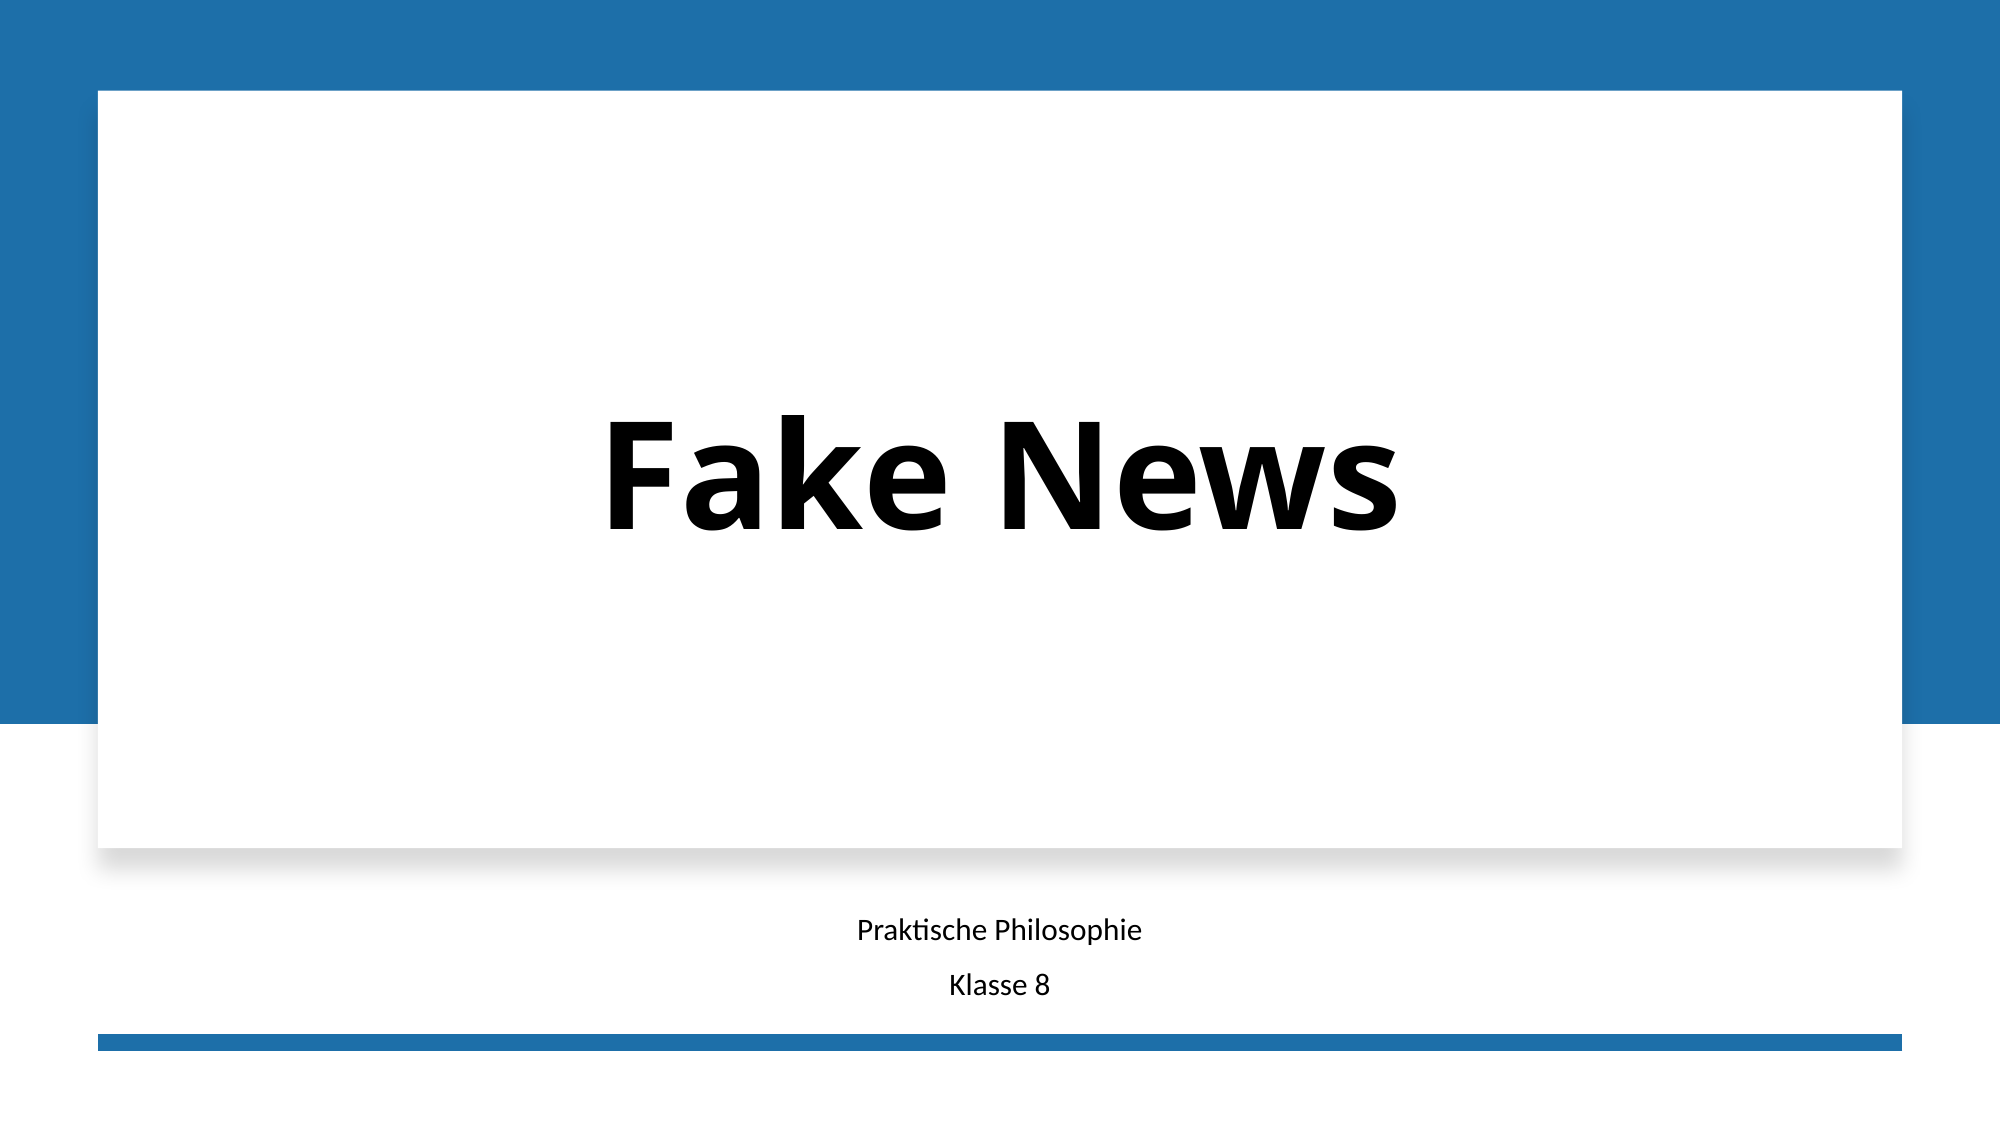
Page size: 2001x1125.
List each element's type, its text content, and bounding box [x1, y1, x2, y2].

text_box [0, 0, 2000, 725]
title Fake News [249, 212, 1750, 750]
text_box [97, 89, 1903, 849]
subtitle Praktische Philosophie Klasse 8 [249, 904, 1750, 1012]
text_box [0, 725, 2000, 1125]
